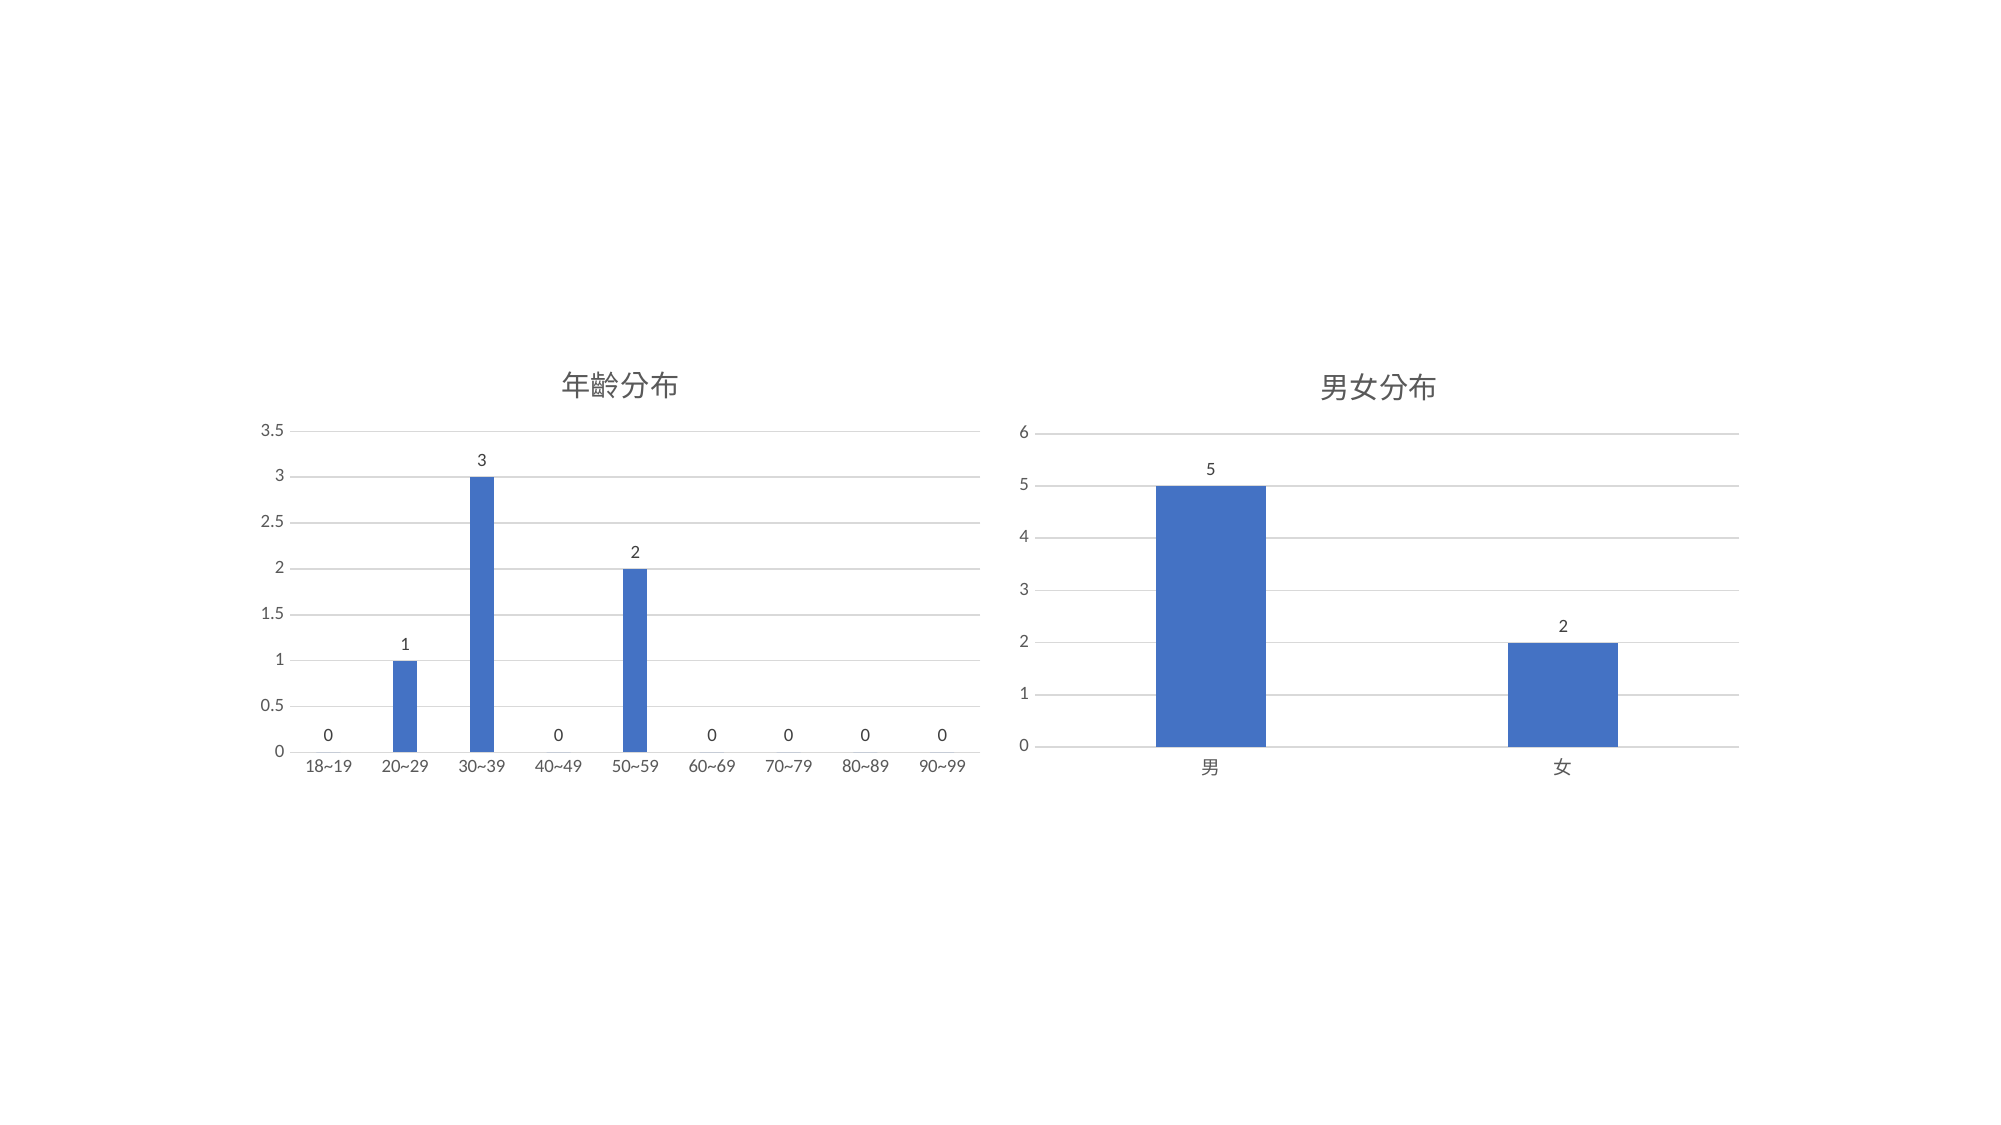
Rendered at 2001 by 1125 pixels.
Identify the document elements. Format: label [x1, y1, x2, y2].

chart [1004, 338, 1755, 789]
chart [245, 336, 996, 787]
